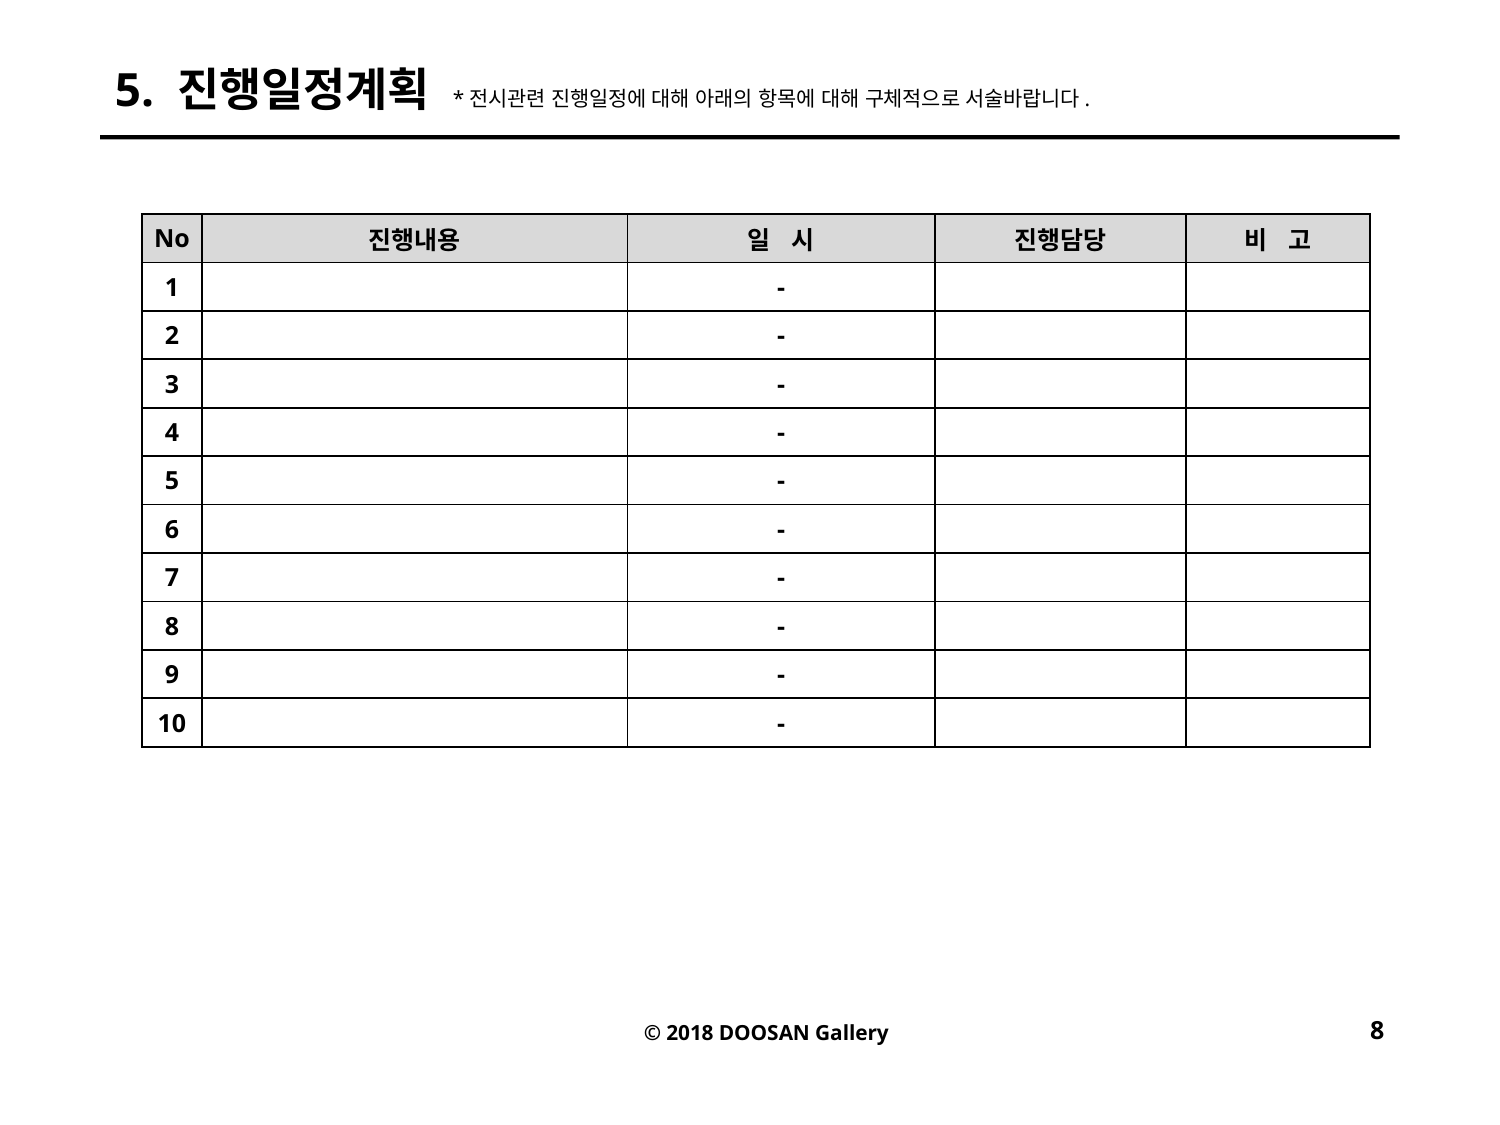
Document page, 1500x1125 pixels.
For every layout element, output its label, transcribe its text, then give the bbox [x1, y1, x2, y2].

table_cell [203, 602, 627, 649]
text_box © 2018 DOOSAN Gallery [561, 1012, 972, 1053]
table_cell - [628, 602, 934, 649]
table_header 비 고 [1187, 215, 1369, 262]
table_cell - [628, 263, 934, 310]
table_cell - [628, 409, 934, 455]
table_cell [1187, 699, 1369, 746]
table_cell [203, 554, 627, 601]
text_box 8 [1355, 1007, 1400, 1052]
table_cell [936, 554, 1185, 601]
table_cell [1187, 409, 1369, 455]
table_cell - [628, 651, 934, 697]
table_cell - [628, 554, 934, 601]
table_cell [1187, 457, 1369, 504]
table_cell 3 [143, 360, 201, 407]
table_cell [203, 263, 627, 310]
table_cell [203, 699, 627, 746]
table_cell [203, 312, 627, 358]
table_cell [203, 651, 627, 697]
table_cell [203, 457, 627, 504]
table_cell 2 [143, 312, 201, 358]
table_cell [1187, 263, 1369, 310]
table_cell [936, 651, 1185, 697]
table_cell 4 [143, 409, 201, 455]
table_cell [1187, 505, 1369, 552]
table_header 진행내용 [203, 215, 627, 262]
table_cell [936, 312, 1185, 358]
table_cell 7 [143, 554, 201, 601]
table_cell - [628, 699, 934, 746]
table_cell [936, 457, 1185, 504]
table_header 일 시 [628, 215, 934, 262]
table_cell 8 [143, 602, 201, 649]
table_cell - [628, 360, 934, 407]
table_cell 1 [143, 263, 201, 310]
table_header No [143, 215, 201, 262]
table_cell [936, 360, 1185, 407]
table_cell [1187, 602, 1369, 649]
text_box 5. 진행일정계획 *전시관련 진행일정에 대해 아래의 항목에 대해 구체적으로 서술바랍니다. [100, 53, 1430, 124]
table_cell [1187, 312, 1369, 358]
table_cell [203, 505, 627, 552]
table_cell [1187, 360, 1369, 407]
table_cell [936, 699, 1185, 746]
table_cell - [628, 312, 934, 358]
table_cell - [628, 457, 934, 504]
table_cell 9 [143, 651, 201, 697]
table_cell [203, 360, 627, 407]
table_header 진행담당 [936, 215, 1185, 262]
table_cell [936, 409, 1185, 455]
table_cell [1187, 554, 1369, 601]
table_cell [203, 409, 627, 455]
table_cell [936, 602, 1185, 649]
table_cell [936, 263, 1185, 310]
table_cell 5 [143, 457, 201, 504]
table_cell [1187, 651, 1369, 697]
table_cell 10 [143, 699, 201, 746]
table_cell 6 [143, 505, 201, 552]
table_cell - [628, 505, 934, 552]
table_cell [936, 505, 1185, 552]
